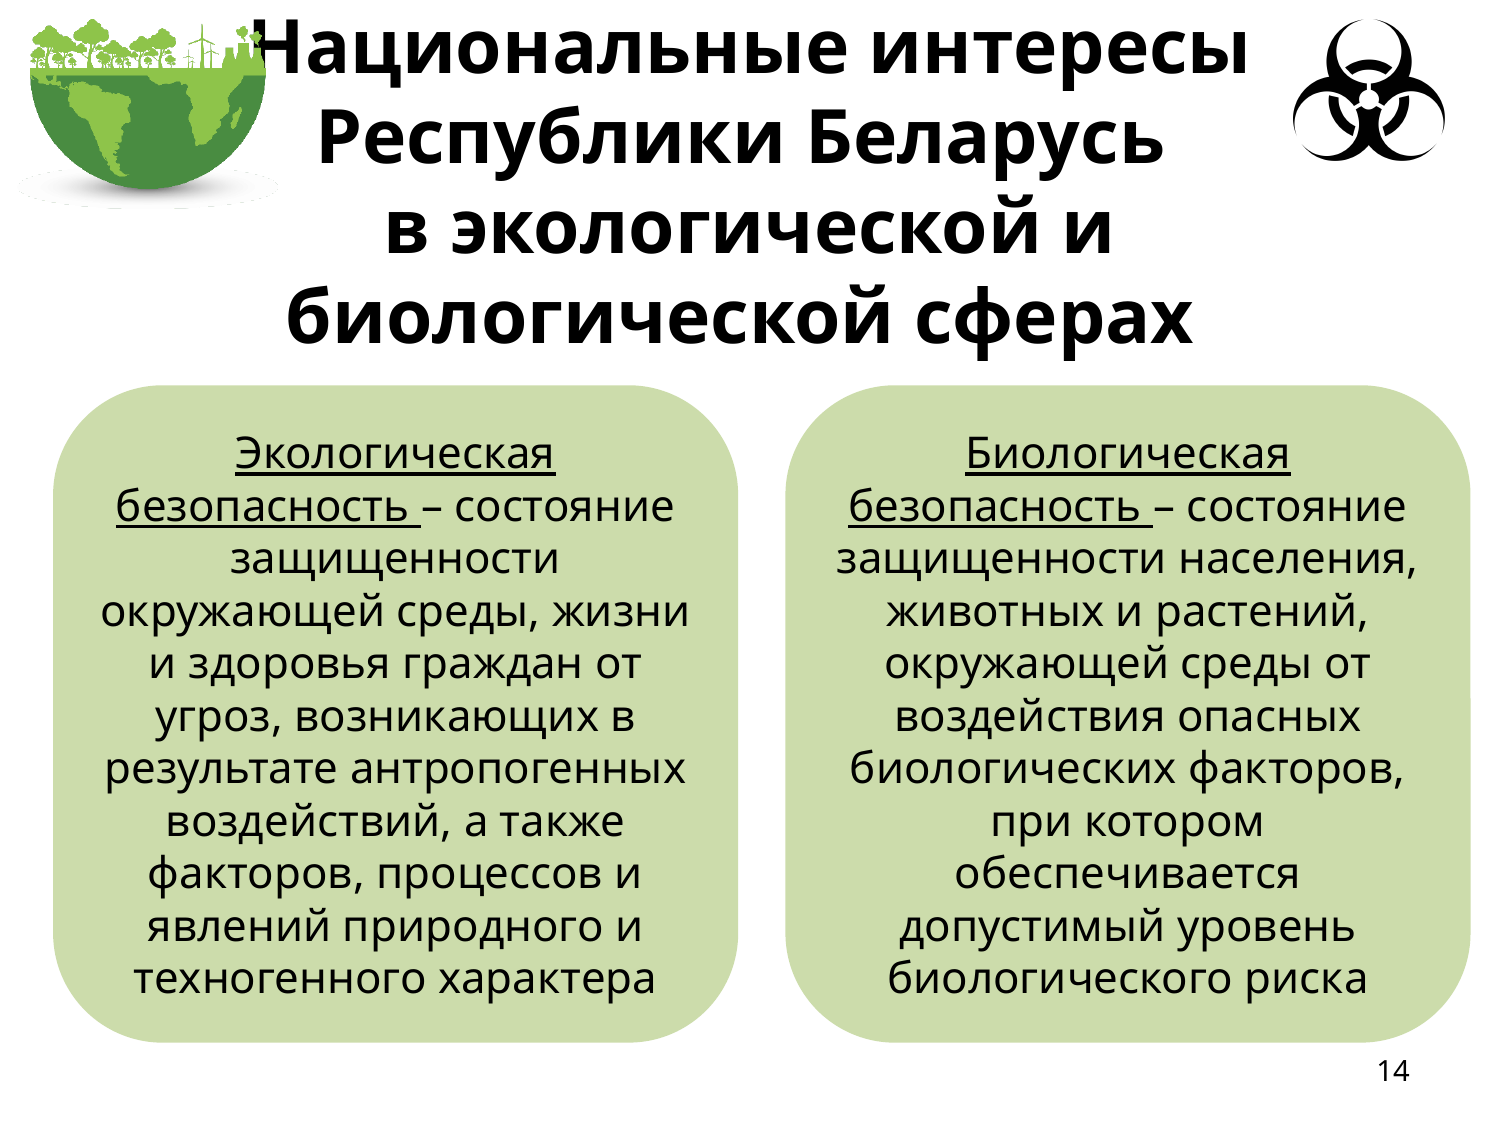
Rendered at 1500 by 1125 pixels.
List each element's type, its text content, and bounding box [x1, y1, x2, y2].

picture [1293, 18, 1445, 162]
slide_number 14 [1074, 1042, 1425, 1103]
text_box Биологическая безопасность – состояние защищенности населения, животных и растений, окружающей среды от воздействия опасных биологических факторов, при котором обеспечивается допустимый уровень биологического риска [785, 385, 1471, 1043]
picture [17, 18, 278, 209]
text_box Национальные интересы Республики Беларусь в экологической и биологической сферах [74, 54, 1425, 303]
text_box Экологическая безопасность – состояние защищенности окружающей среды, жизни и здоровья граждан от угроз, возникающих в результате антропогенных воздействий, а также факторов, процессов и явлений природного и техногенного характера [53, 385, 739, 1043]
